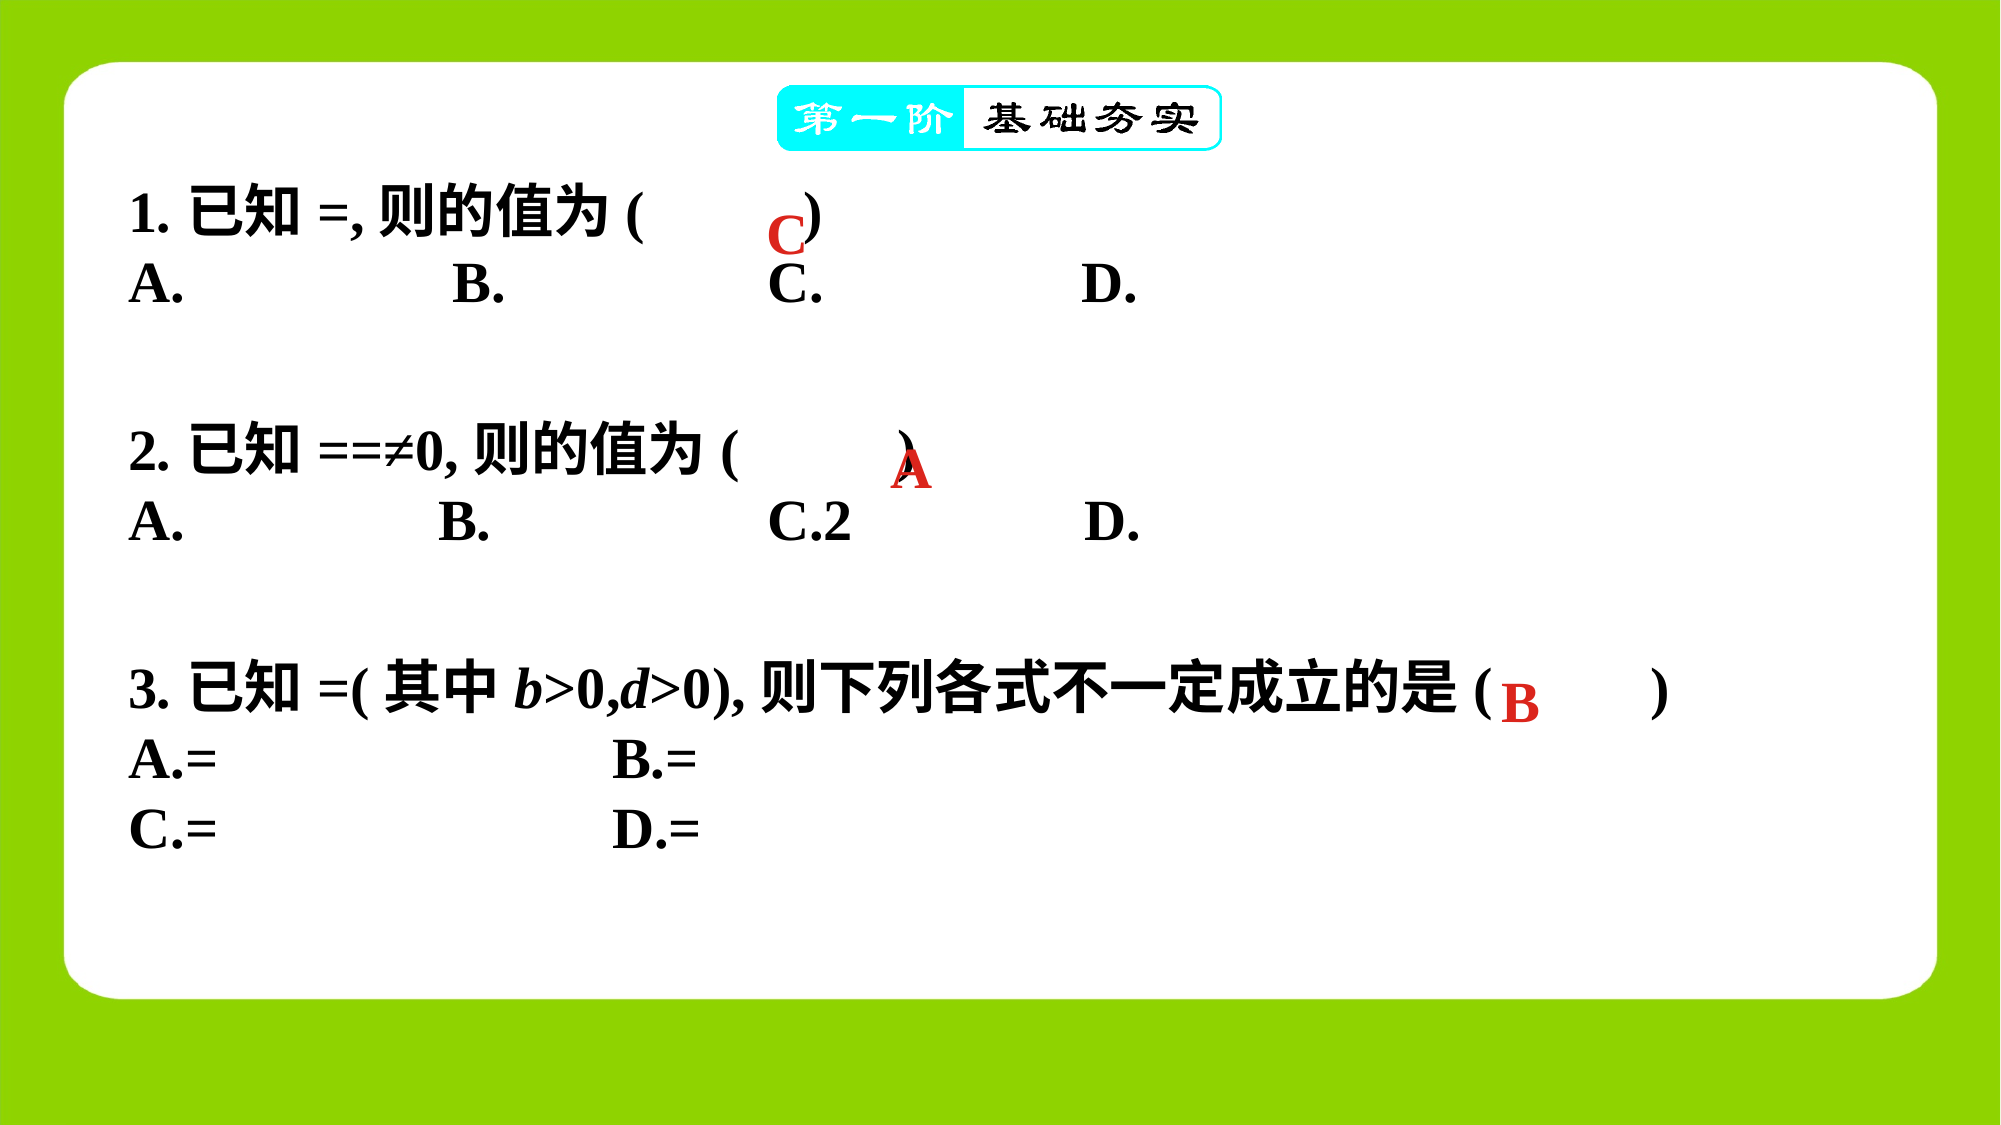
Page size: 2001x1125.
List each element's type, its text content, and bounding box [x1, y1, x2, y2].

text_box B [1486, 656, 1544, 742]
text_box A [875, 423, 965, 508]
picture [0, 0, 2001, 1125]
text_box C [751, 189, 811, 275]
